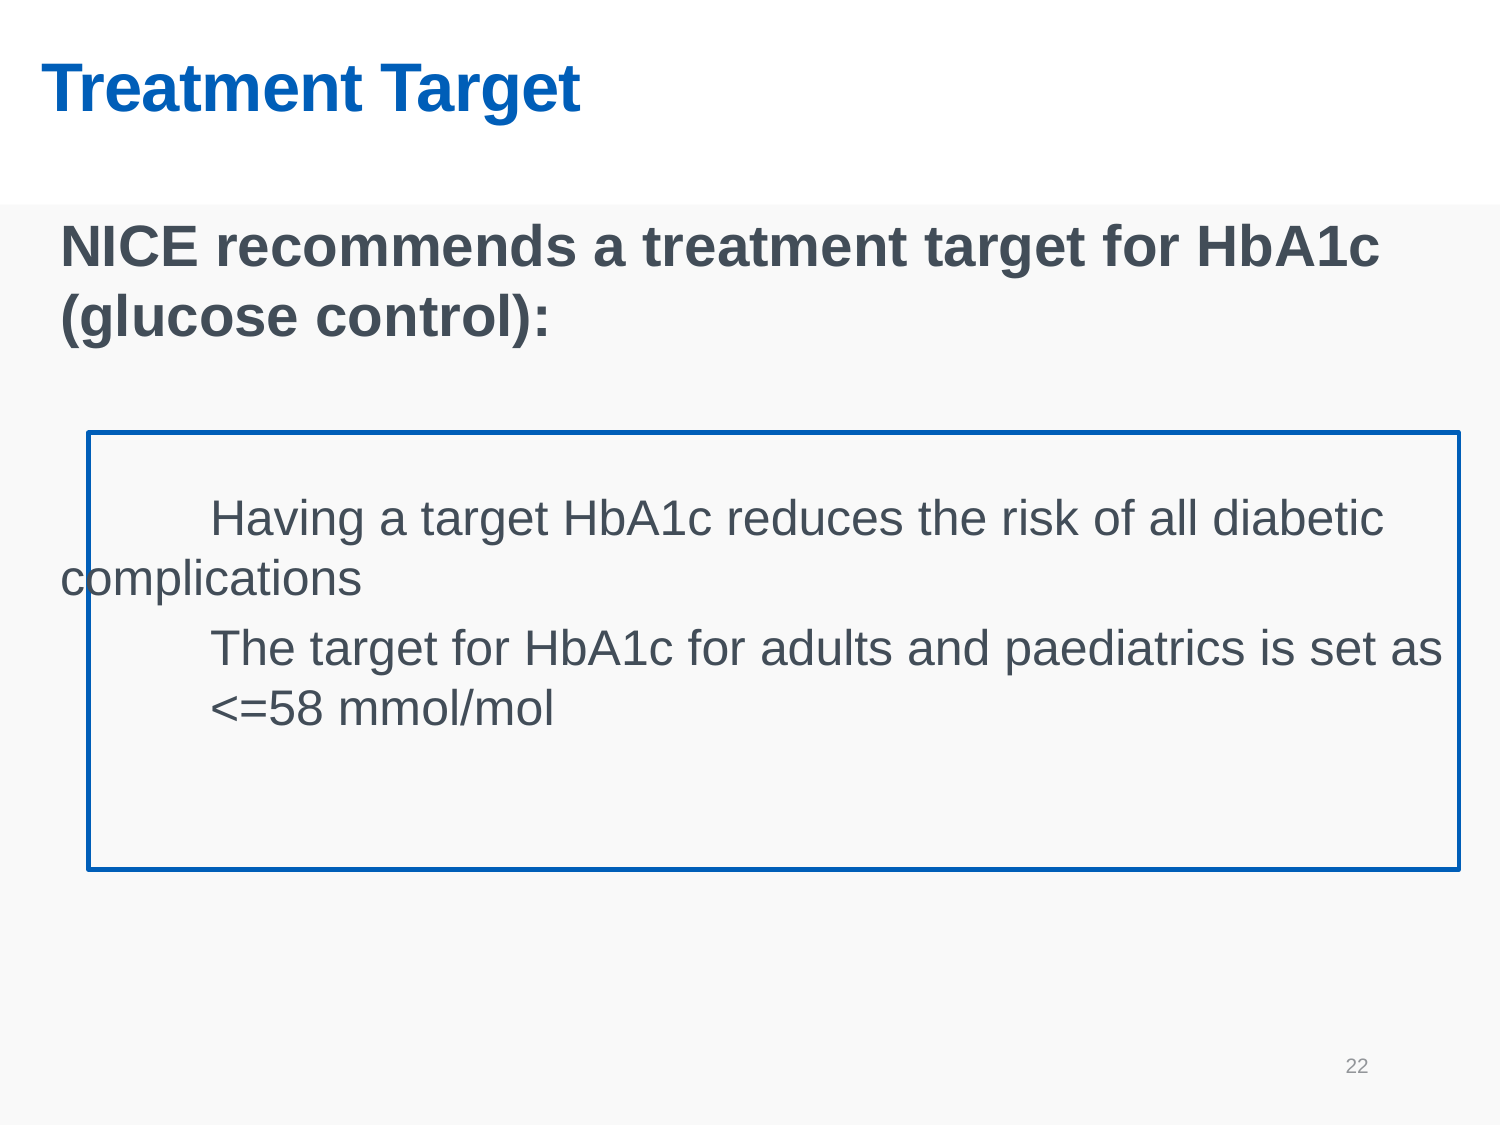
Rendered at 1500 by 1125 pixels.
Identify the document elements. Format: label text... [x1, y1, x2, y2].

title Treatment Target [41, 42, 1427, 138]
slide_number 22 [1033, 1035, 1384, 1095]
list NICE recommends a treatment target for HbA1c (glucose control): Having a target HbA1c reduces the risk of all diabetic complications The target for HbA1c for adults and paediatrics is set as <=58 mmol/mol [41, 208, 1459, 1035]
